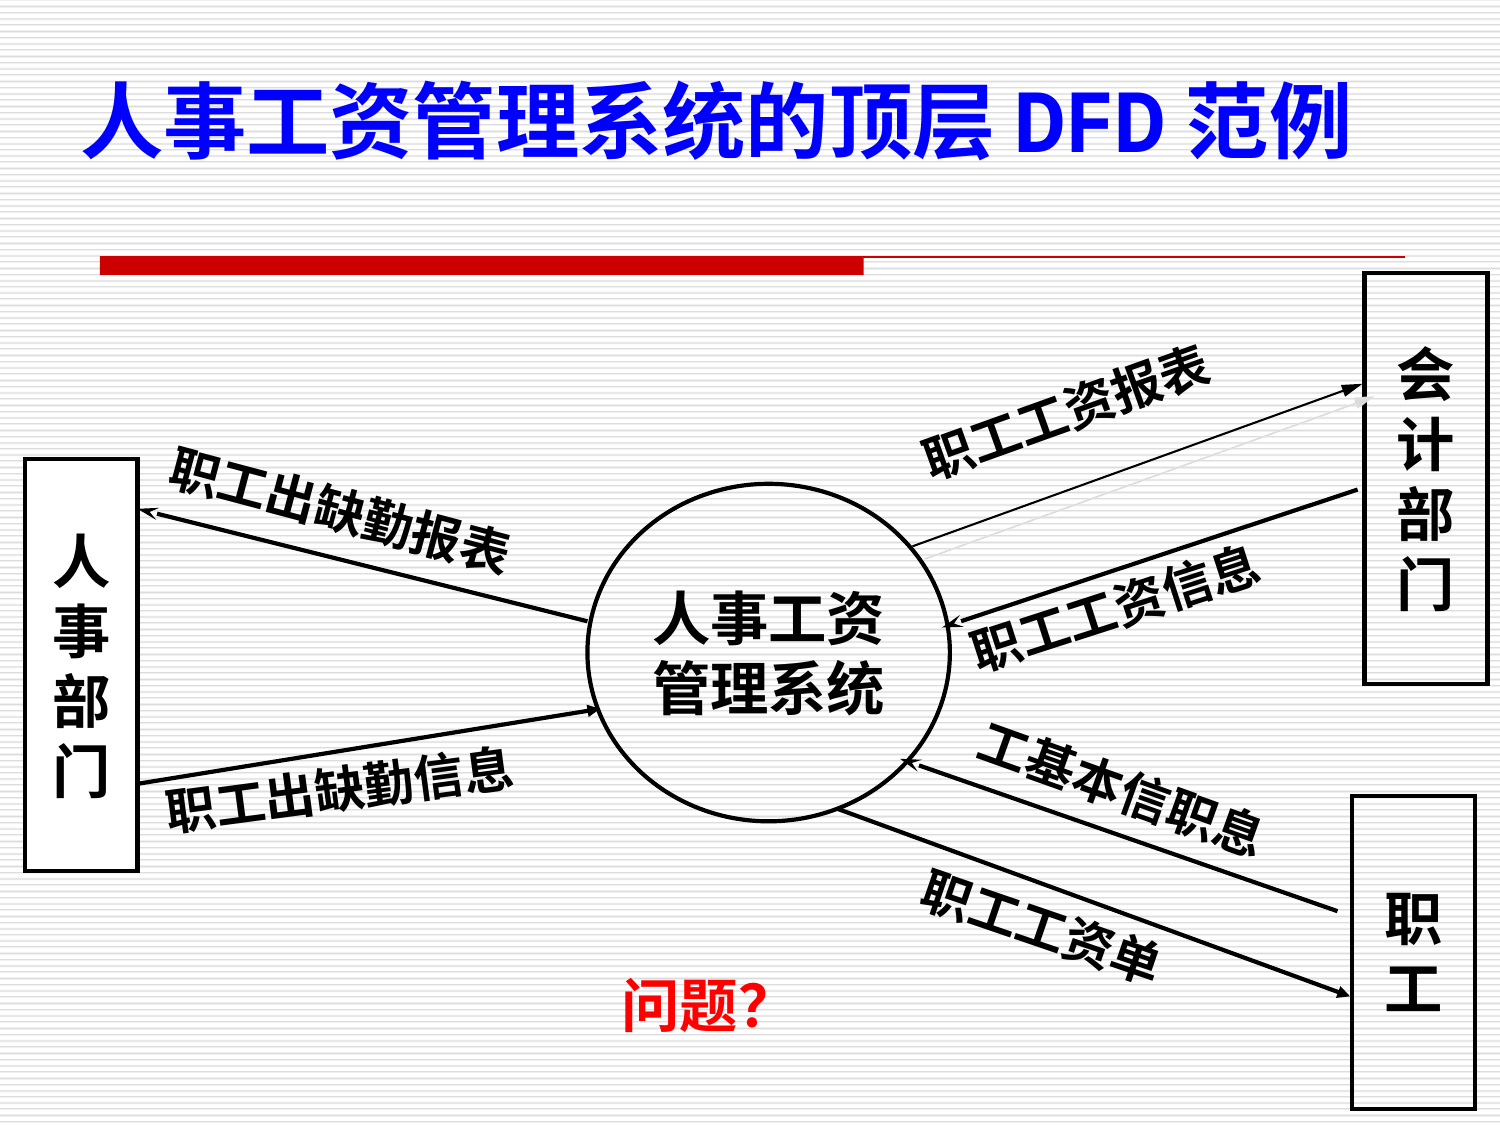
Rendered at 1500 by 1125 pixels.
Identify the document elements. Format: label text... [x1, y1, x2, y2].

text_box 人事工资 管理系统 [587, 483, 950, 822]
text_box 会 计 部 门 [1364, 273, 1488, 684]
text_box 职工工资报表 [898, 266, 1383, 502]
text_box 问题？ [550, 961, 868, 1047]
text_box [900, 758, 922, 772]
text_box 人 事 部 门 [24, 458, 138, 872]
text_box 职 工 [1352, 796, 1475, 1109]
picture [0, 0, 1500, 1125]
text_box [382, 704, 601, 744]
text_box 职工出缺勤报表 [131, 424, 613, 674]
text_box [912, 383, 1363, 547]
text_box 职工工资信息 [946, 475, 1422, 694]
text_box 工基本信职息 [934, 697, 1403, 977]
text_box 人事工资管理系统的顶层DFD范例 [64, 67, 1467, 171]
text_box 职工出缺勤信息 [146, 716, 603, 852]
text_box 职工工资单 [897, 845, 1388, 1078]
